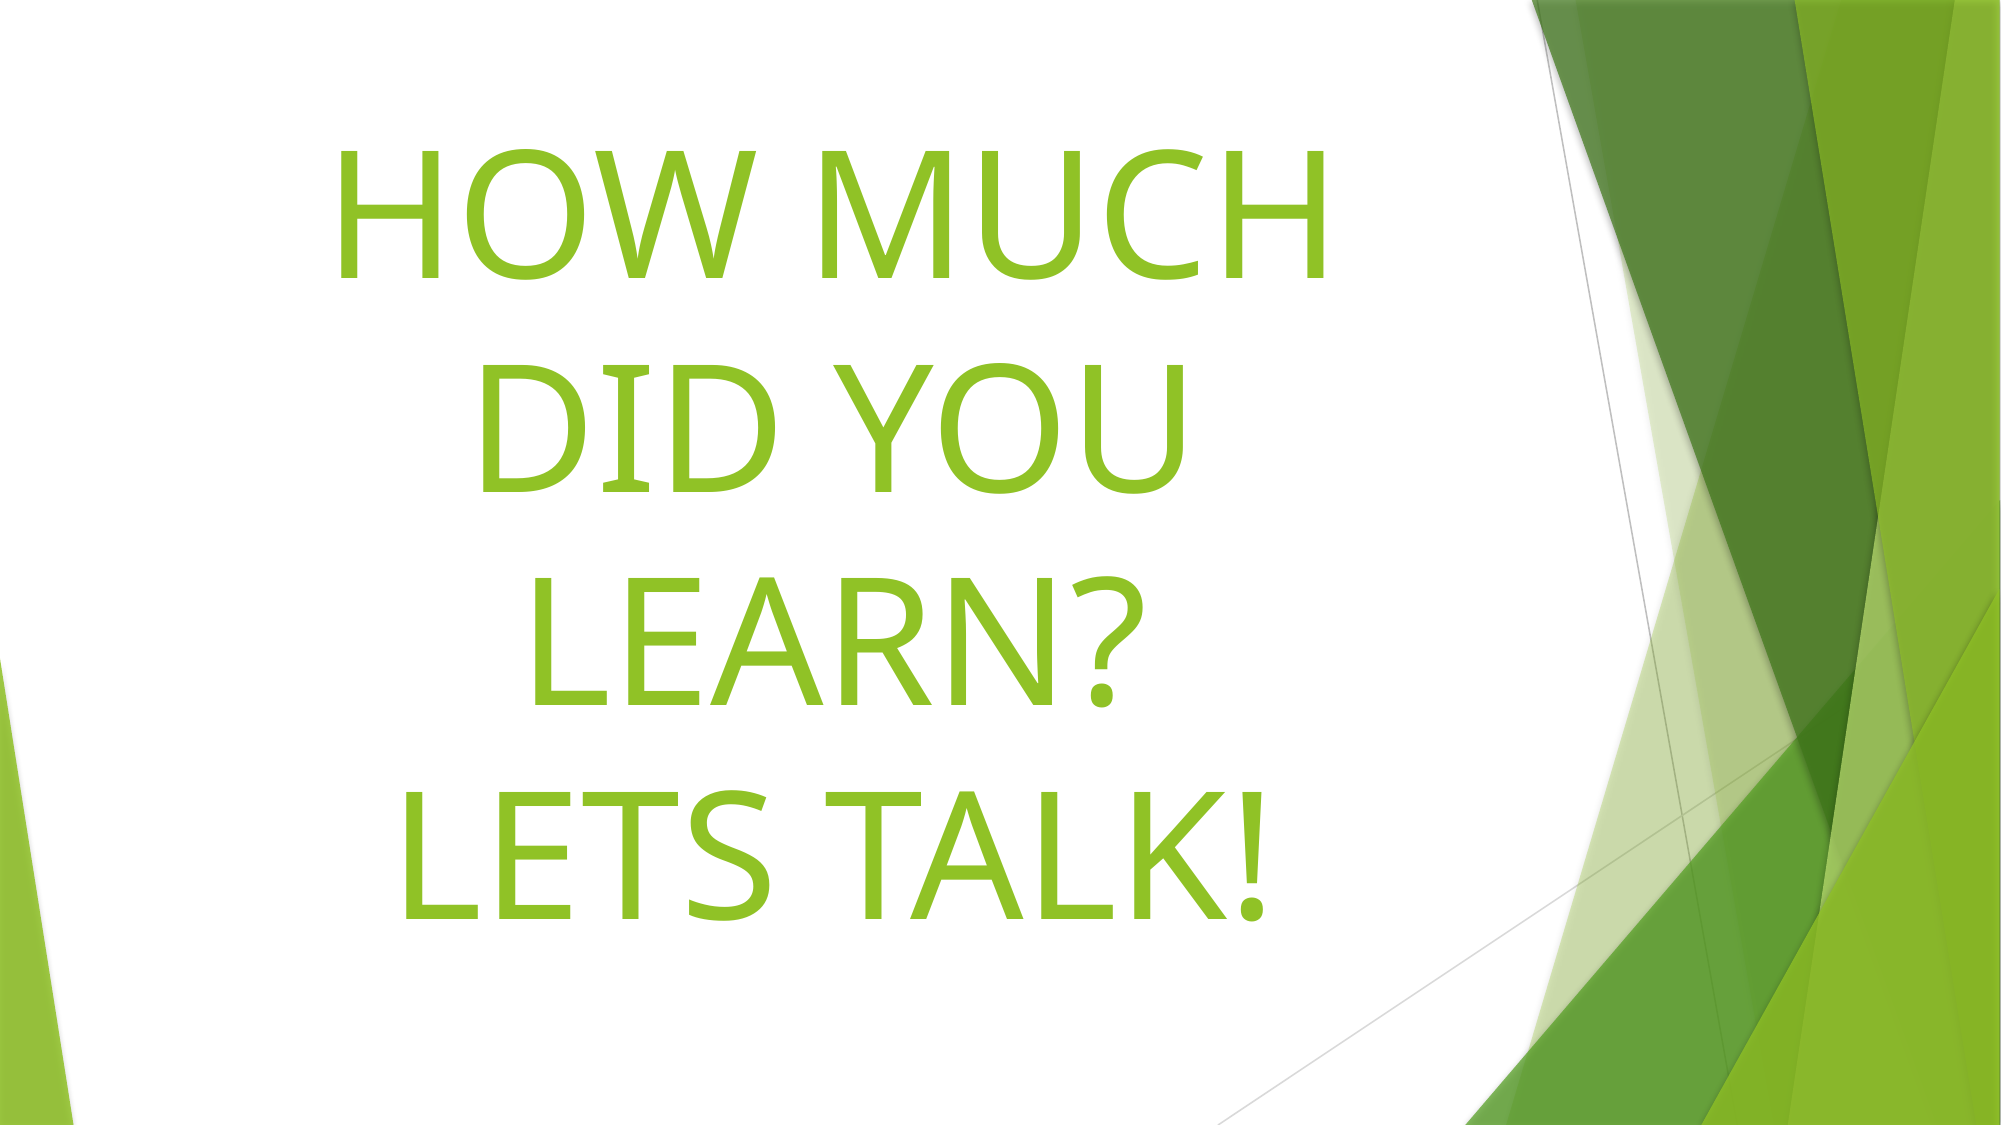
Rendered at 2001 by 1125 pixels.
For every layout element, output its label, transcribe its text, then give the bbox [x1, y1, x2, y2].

title HOW MUCH DID YOU LEARN? LETS TALK! [128, 92, 1539, 968]
